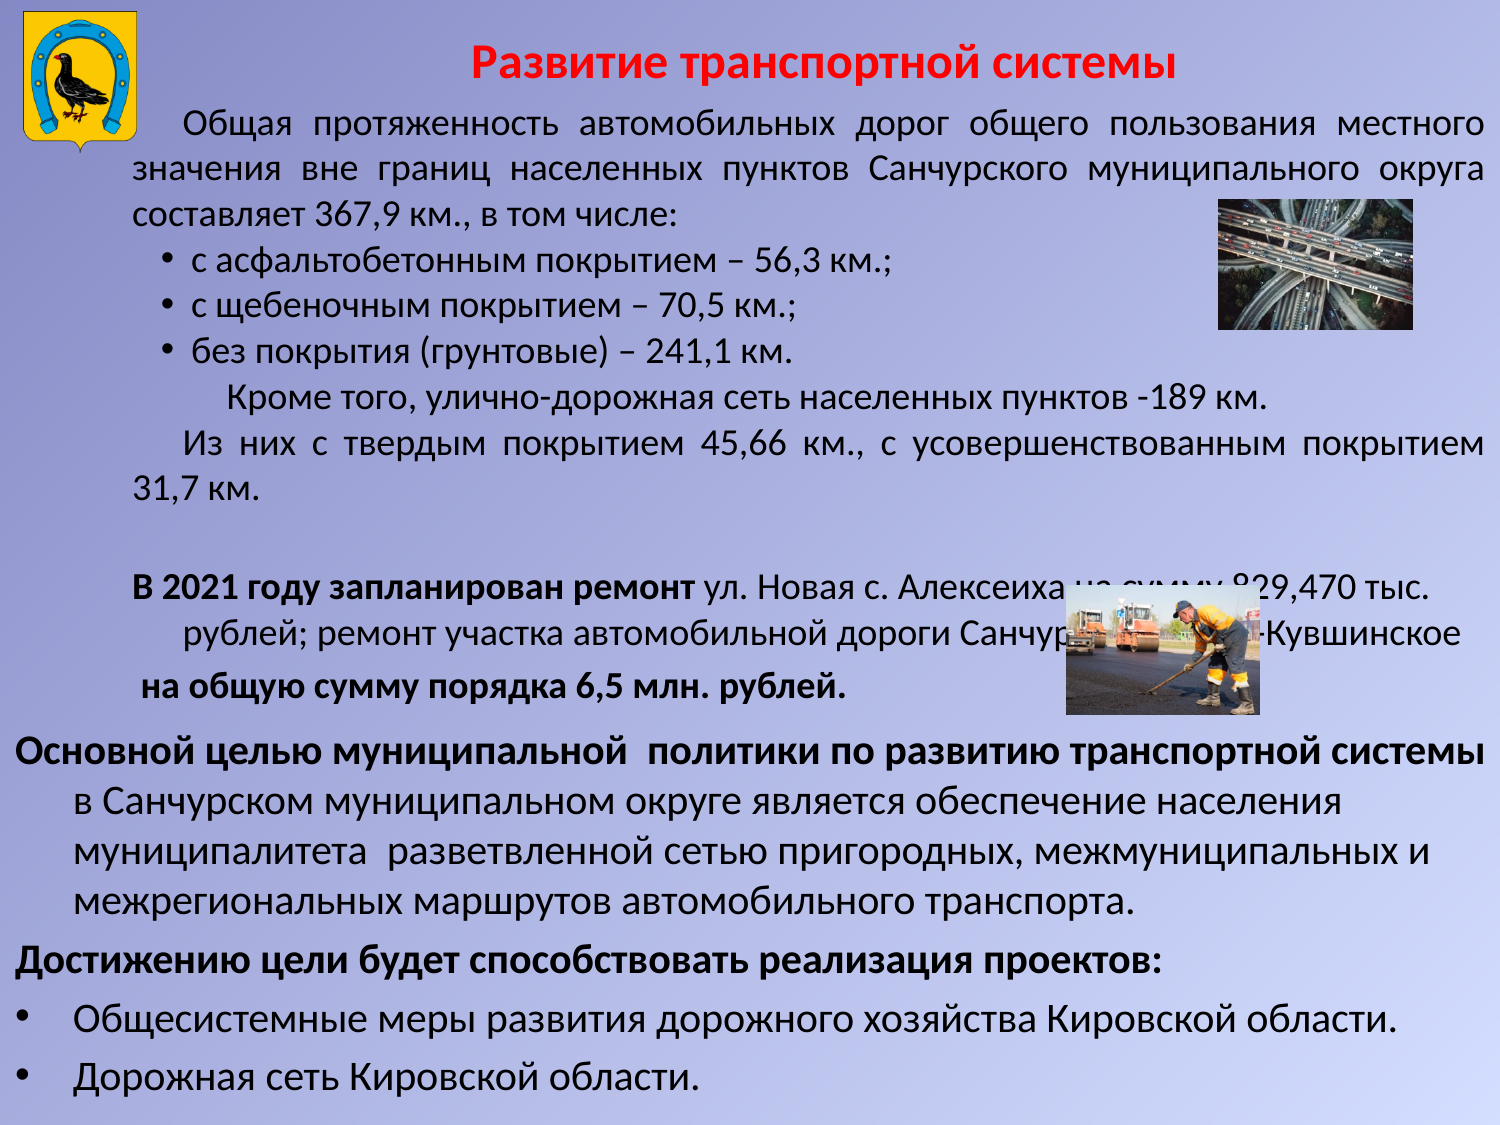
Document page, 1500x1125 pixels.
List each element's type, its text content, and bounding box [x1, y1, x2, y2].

list Основной целью муниципальной политики по развитию транспортной системы в Санчурском муниципальном округе является обеспечение населения муниципалитета разветвленной сетью пригородных, межмуниципальных и межрегиональных маршрутов автомобильного транспорта. Достижению цели будет способствовать реализация проектов: Общесистемные меры развития дорожного хозяйства Кировской области. Дорожная сеть Кировской области. [0, 714, 1500, 1125]
picture [1218, 198, 1413, 330]
title Развитие транспортной системы [150, 0, 1500, 89]
list Общая протяженность автомобильных дорог общего пользования местного значения вне границ населенных пунктов Санчурского муниципального округа составляет 367,9 км., в том числе: с асфальтобетонным покрытием – 56,3 км.; с щебеночным покрытием – 70,5 км.; без покрытия (грунтовые) – 241,1 км. Кроме того, улично-дорожная сеть населенных пунктов -189 км. Из них с твердым покрытием 45,66 км., с усовершенствованным покрытием 31,7 км. В 2021 году запланирован ремонт ул. Новая с. Алексеиха на сумму 829,470 тыс. рублей; ремонт участка автомобильной дороги Санчурск-Корляки-Кувшинское на общую сумму порядка 6,5 млн. рублей. [117, 89, 1500, 714]
picture [23, 11, 137, 153]
picture [1066, 585, 1260, 716]
